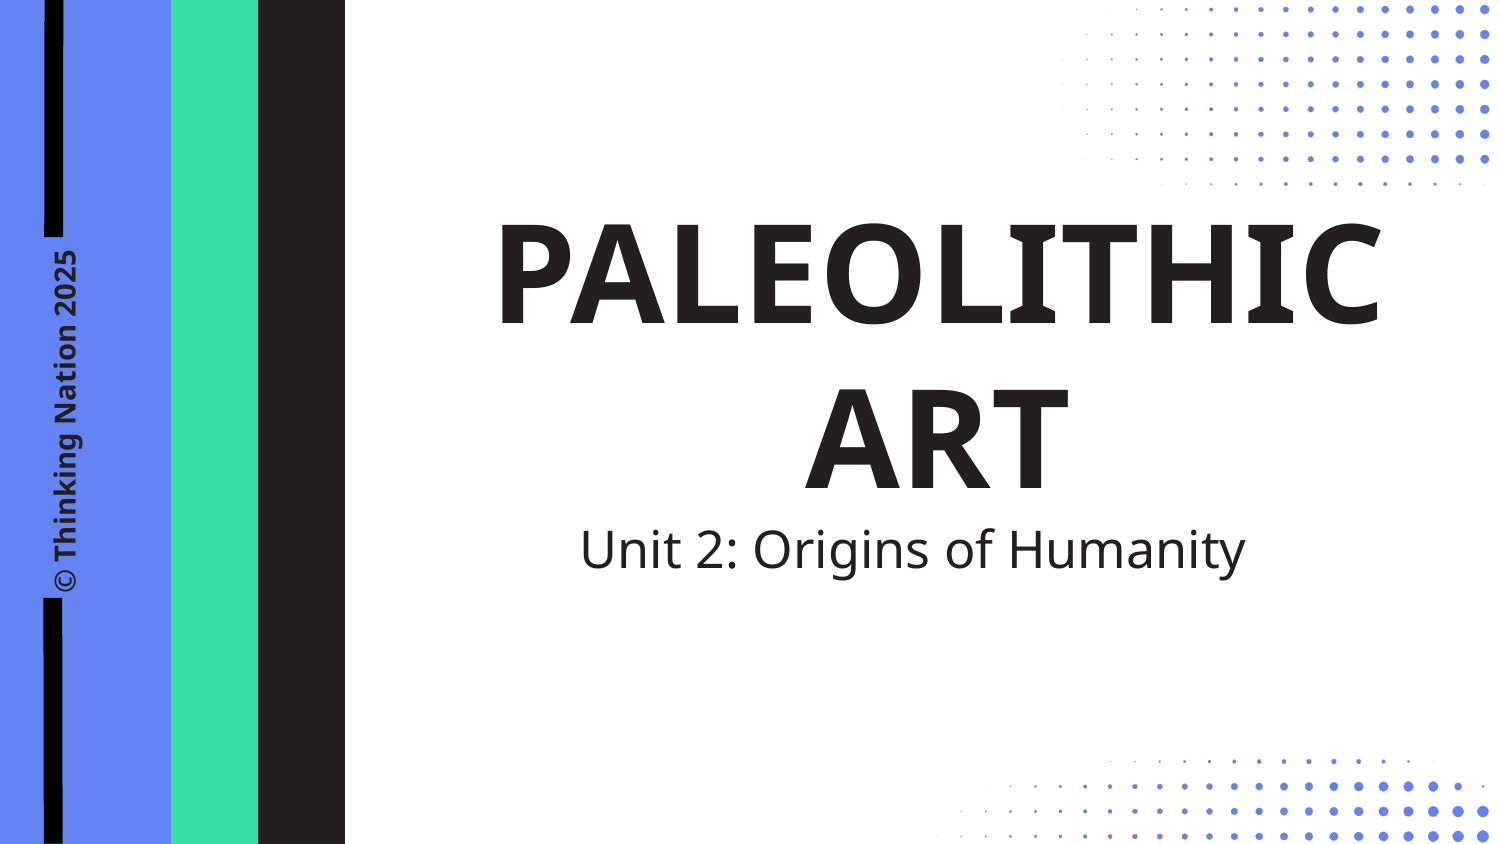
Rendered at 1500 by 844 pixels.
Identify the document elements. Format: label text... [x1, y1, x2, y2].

text_box [911, 759, 1500, 844]
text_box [0, 0, 346, 844]
text_box PALEOLITHIC ART [395, 185, 1482, 516]
text_box [1037, 0, 1500, 186]
text_box Unit 2: Origins of Humanity [395, 516, 1432, 580]
